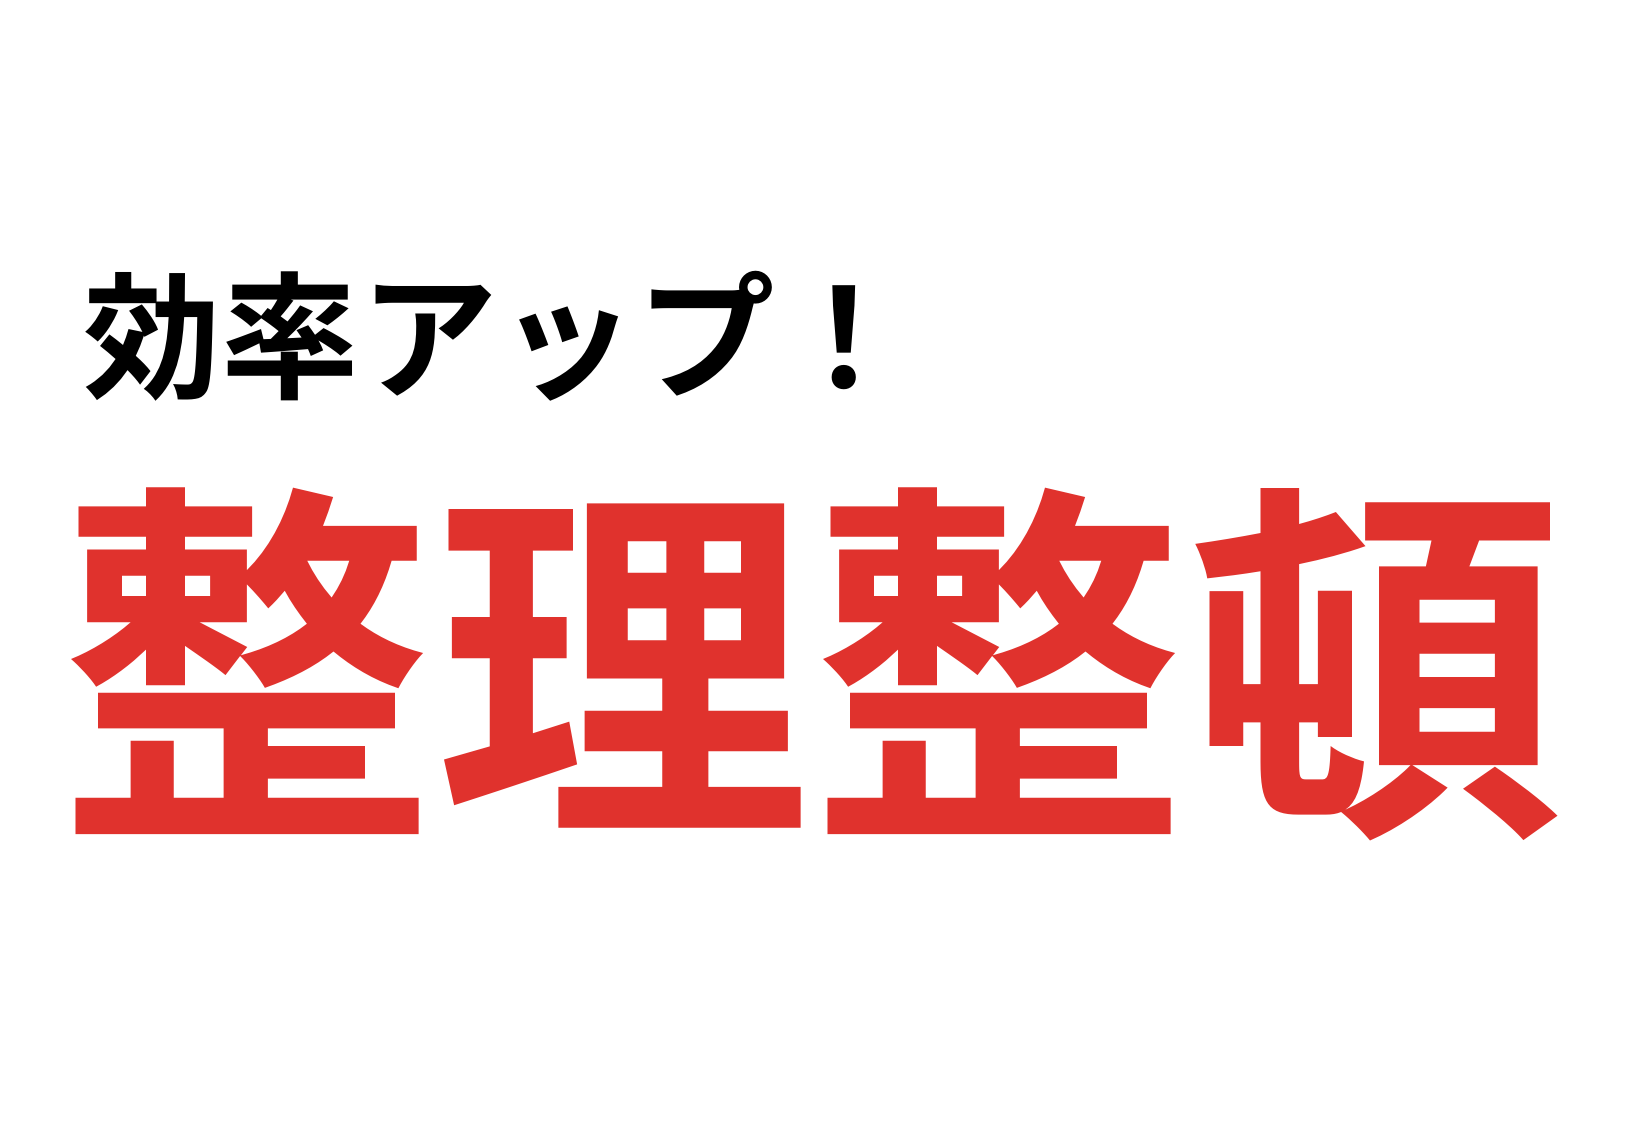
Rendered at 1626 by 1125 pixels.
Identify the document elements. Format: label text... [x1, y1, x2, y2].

text_box 整理整頓 [44, 424, 1581, 890]
text_box 効率アップ！ [68, 243, 1581, 424]
